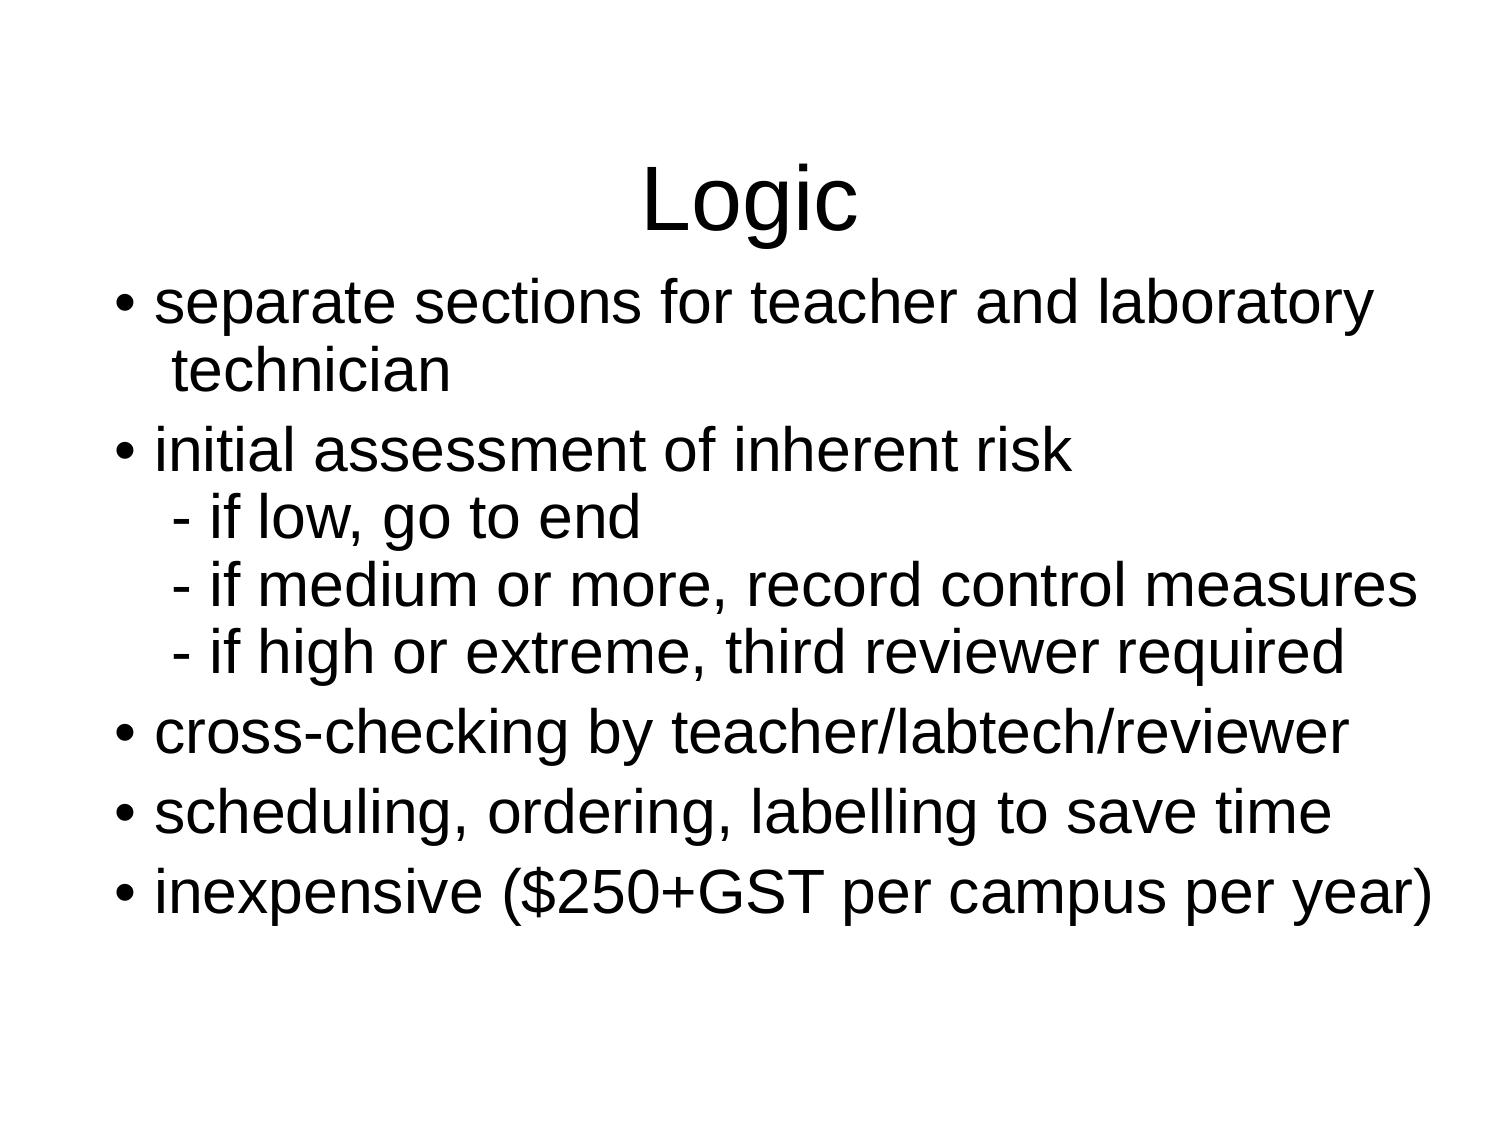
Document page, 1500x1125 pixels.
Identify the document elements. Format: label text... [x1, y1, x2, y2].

list • separate sections for teacher and laboratory technician • initial assessment of inherent risk - if low, go to end - if medium or more, record control measures - if high or extreme, third reviewer required • cross-checking by teacher/labtech/reviewer • scheduling, ordering, labelling to save time • inexpensive ($250+GST per campus per year) [99, 262, 1463, 1083]
title Logic [112, 99, 1388, 262]
